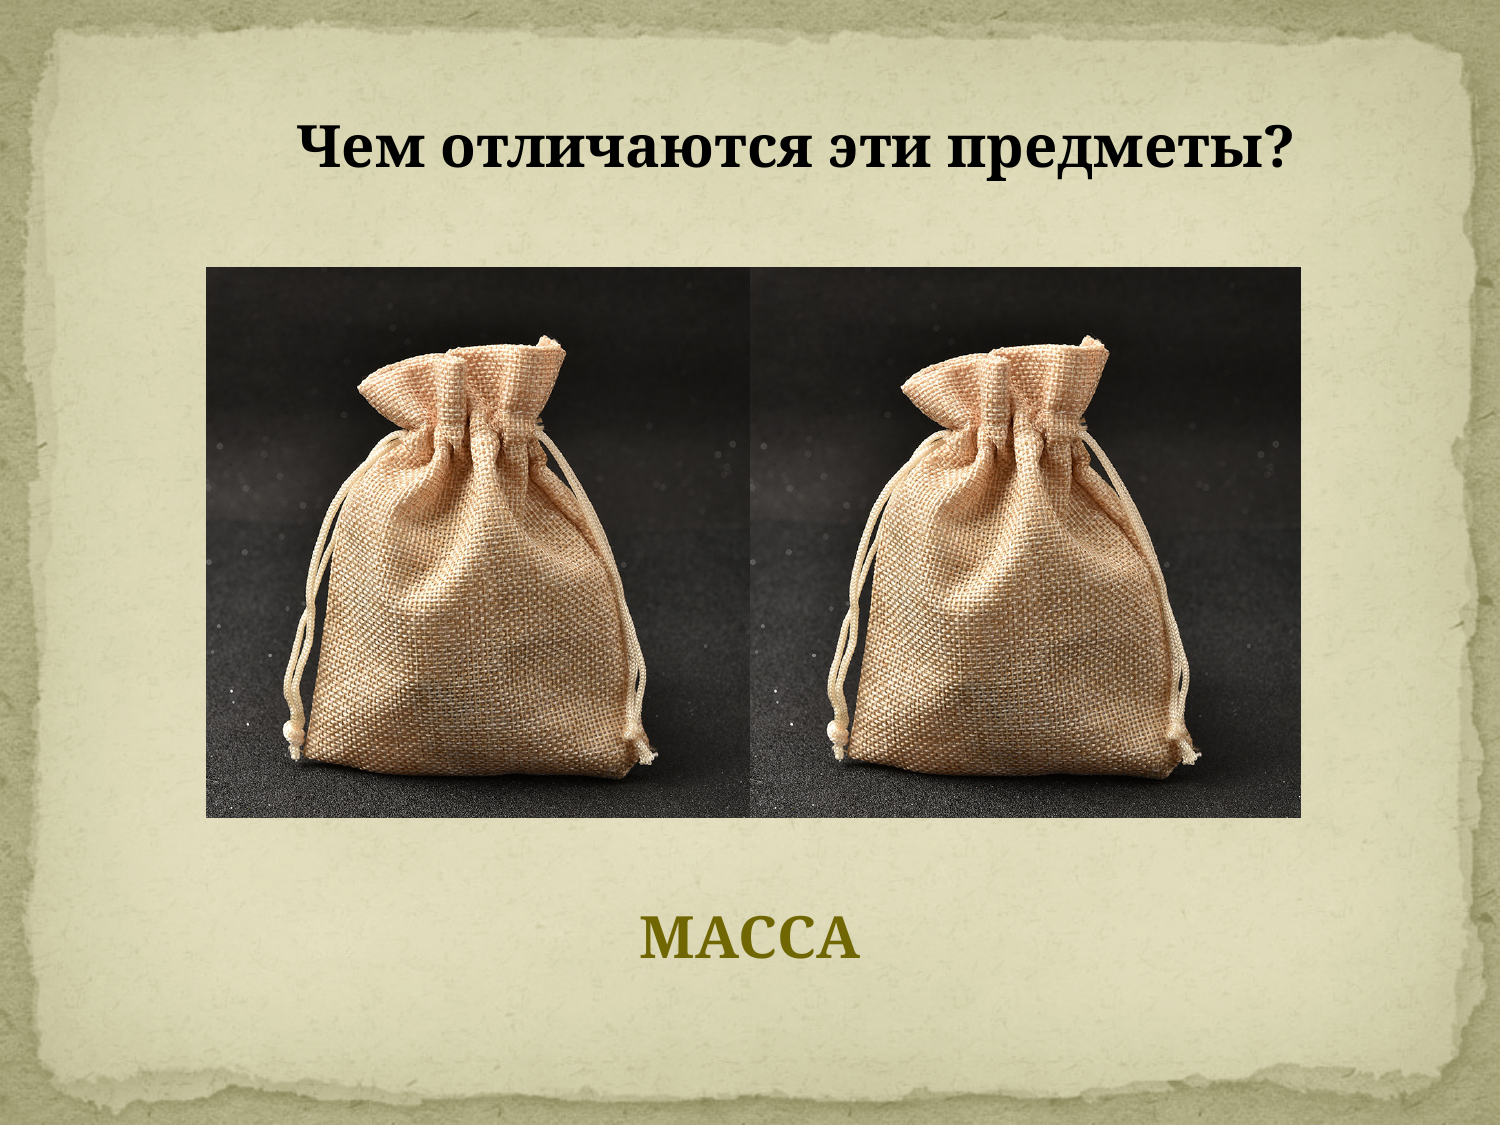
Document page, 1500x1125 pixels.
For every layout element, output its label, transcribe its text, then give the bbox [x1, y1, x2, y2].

text_box МАССА [431, 893, 1069, 978]
picture [206, 267, 1301, 818]
text_box Чем отличаются эти предметы? [265, 101, 1327, 187]
